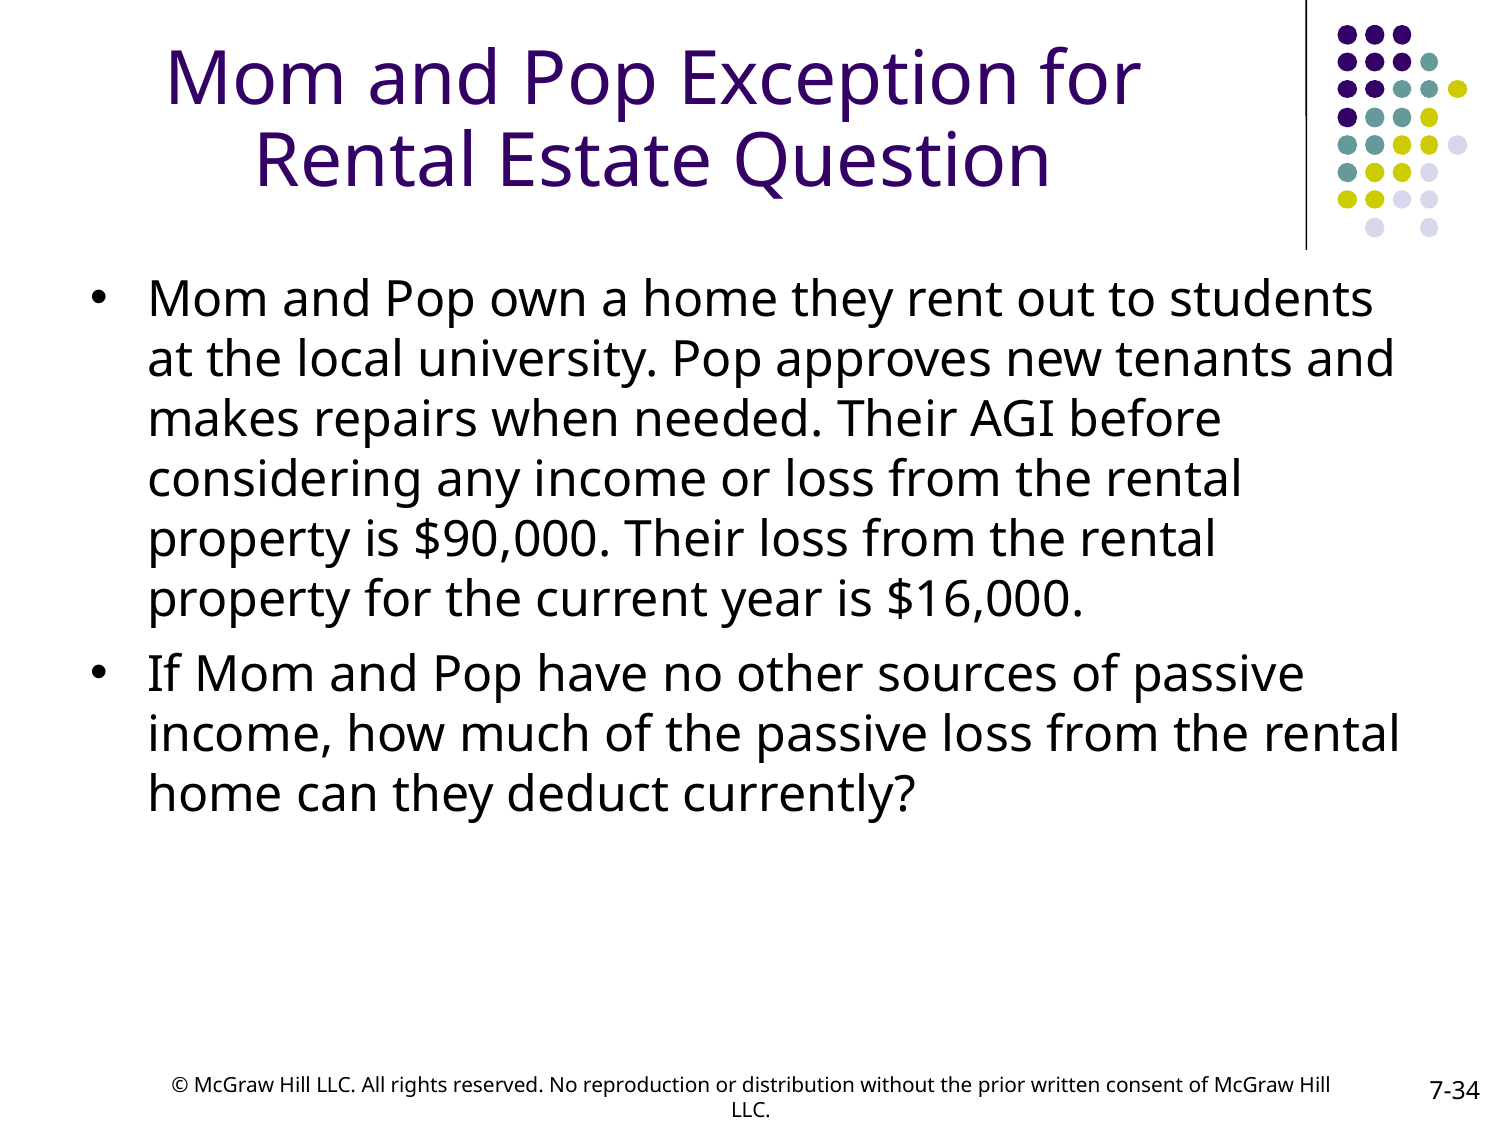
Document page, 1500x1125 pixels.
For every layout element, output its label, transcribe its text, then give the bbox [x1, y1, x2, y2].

slide_number 7-34 [1345, 1061, 1496, 1122]
list Mom and Pop own a home they rent out to students at the local university. Pop approves new tenants and makes repairs when needed. Their AGI before considering any income or loss from the rental property is $90,000. Their loss from the rental property for the current year is $16,000. If Mom and Pop have no other sources of passive income, how much of the passive loss from the rental home can they deduct currently? [75, 259, 1425, 1062]
title Mom and Pop Exception for Rental Estate Question [32, 8, 1275, 234]
